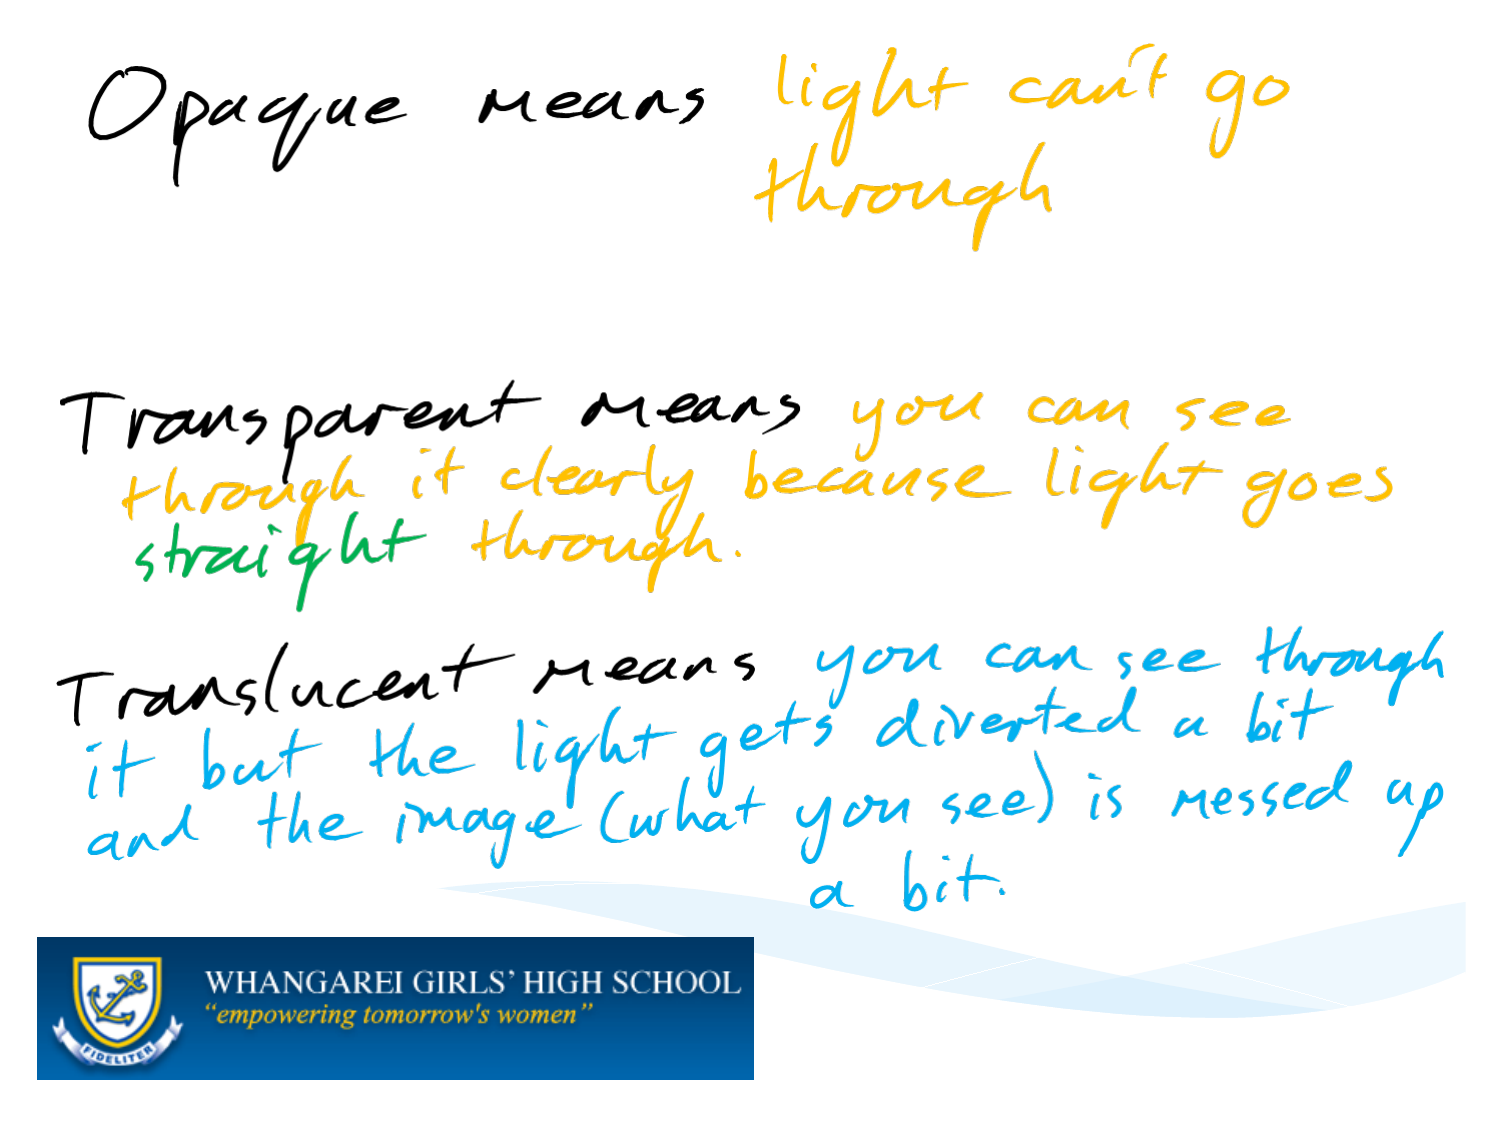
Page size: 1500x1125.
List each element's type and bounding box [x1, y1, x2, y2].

picture [37, 937, 754, 1080]
picture [50, 37, 1450, 916]
